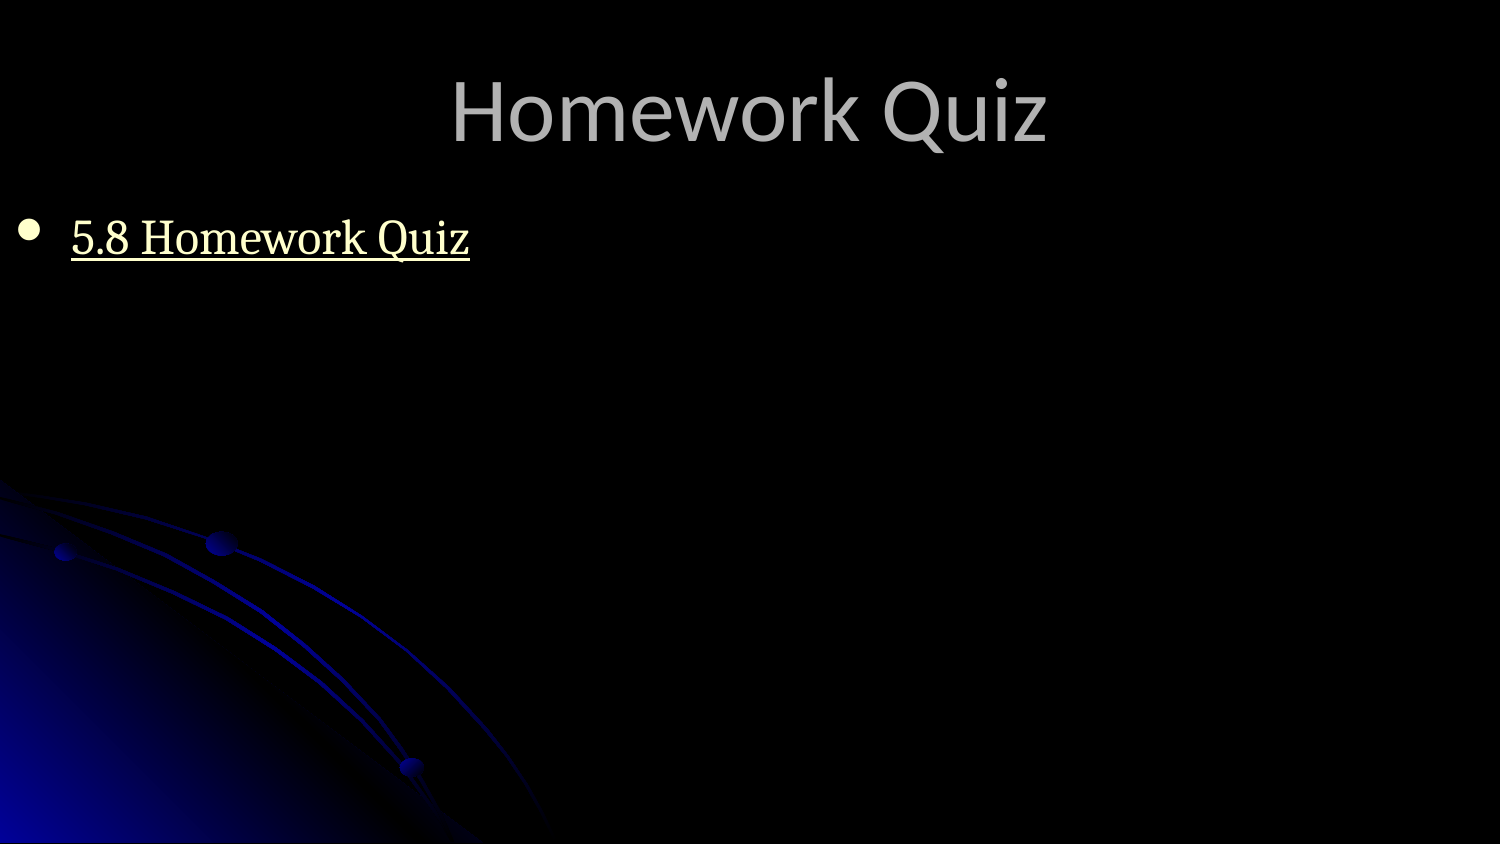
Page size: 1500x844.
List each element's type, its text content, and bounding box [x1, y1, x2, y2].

title Homework Quiz [0, 33, 1500, 175]
list 5.8 Homework Quiz [0, 196, 1500, 755]
